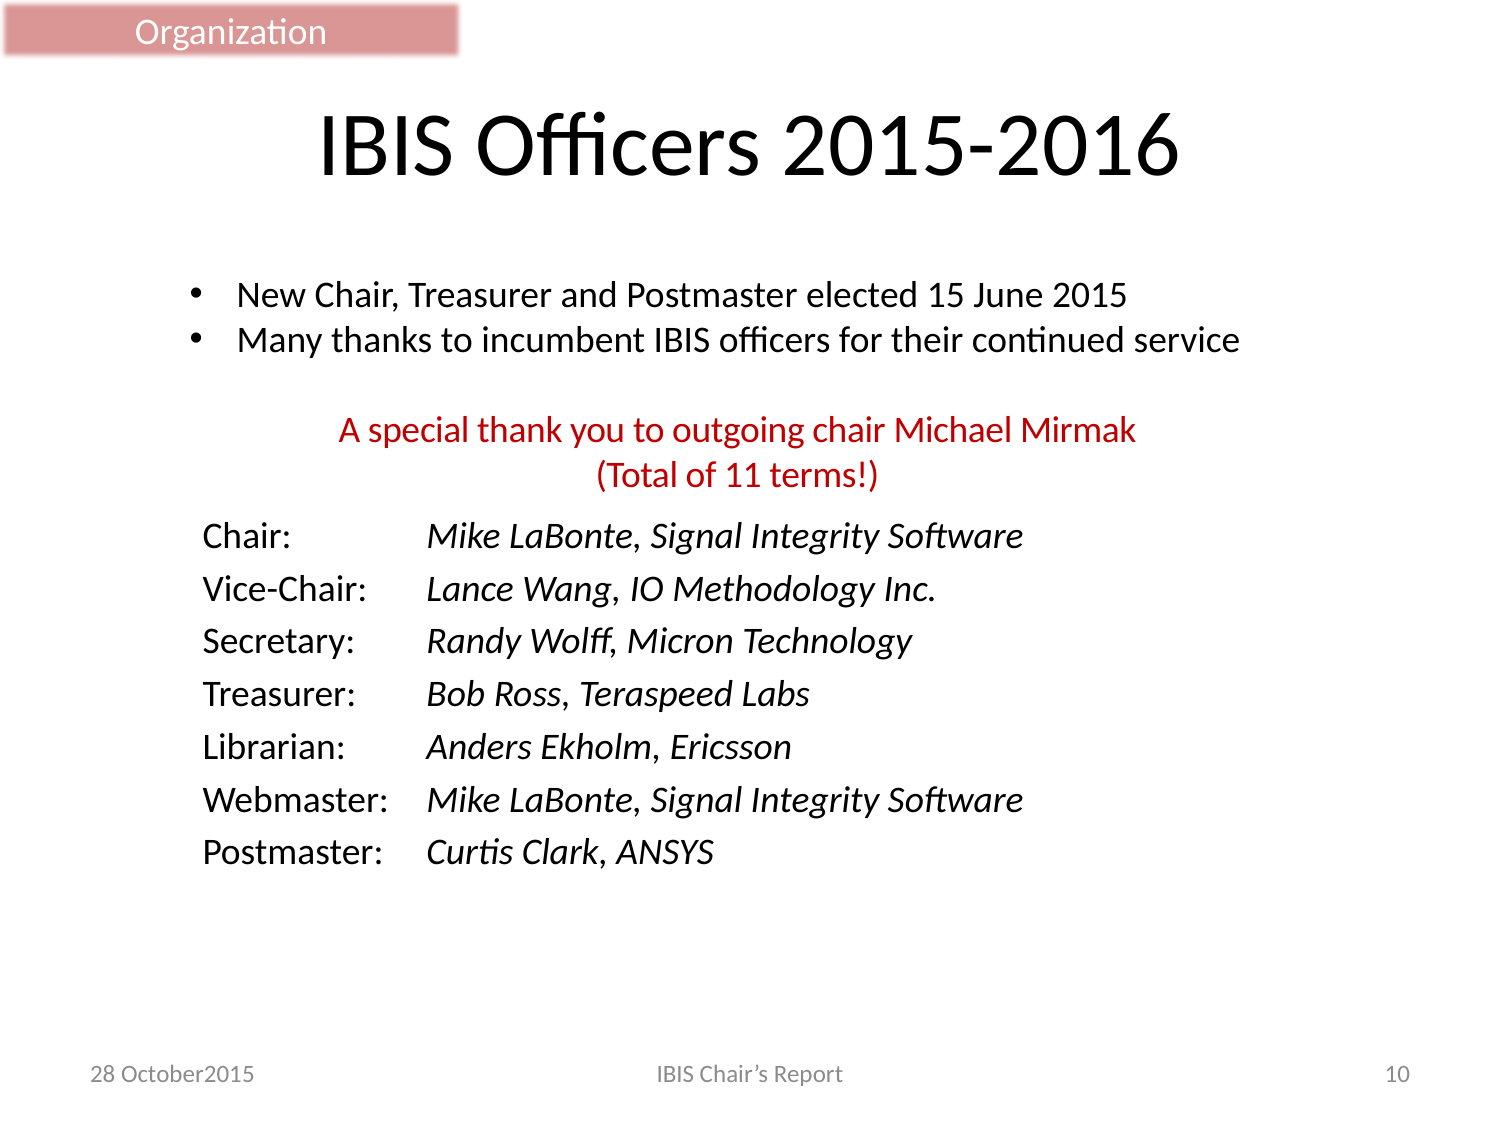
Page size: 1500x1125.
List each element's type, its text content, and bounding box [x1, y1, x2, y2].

table_cell Treasurer: [188, 671, 412, 724]
table_cell Librarian: [188, 724, 412, 776]
table_cell Bob Ross, Teraspeed Labs [412, 671, 1287, 724]
table_cell Curtis Clark, ANSYS [412, 829, 1287, 882]
table_header Chair: [188, 512, 412, 565]
table_header Mike LaBonte, Signal Integrity Software [412, 512, 1287, 565]
footer IBIS Chair’s Report [512, 1042, 988, 1103]
text_box Organization [8, 8, 454, 51]
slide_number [75, 1042, 425, 1103]
table_cell Secretary: [188, 618, 412, 671]
table_cell Vice-Chair: [188, 565, 412, 618]
table_cell Anders Ekholm, Ericsson [412, 724, 1287, 776]
slide_number 10 [1074, 1042, 1425, 1103]
table_cell Lance Wang, IO Methodology Inc. [412, 565, 1287, 618]
title IBIS Officers 2015-2016 [75, 45, 1425, 233]
table_cell Postmaster: [188, 829, 412, 882]
text_box New Chair, Treasurer and Postmaster elected 15 June 2015 Many thanks to incumbent IBIS officers for their continued service A special thank you to outgoing chair Michael Mirmak (Total of 11 terms!) [174, 262, 1300, 503]
table_cell Randy Wolff, Micron Technology [412, 618, 1287, 671]
table_cell Mike LaBonte, Signal Integrity Software [412, 776, 1287, 829]
table_cell Webmaster: [188, 776, 412, 829]
